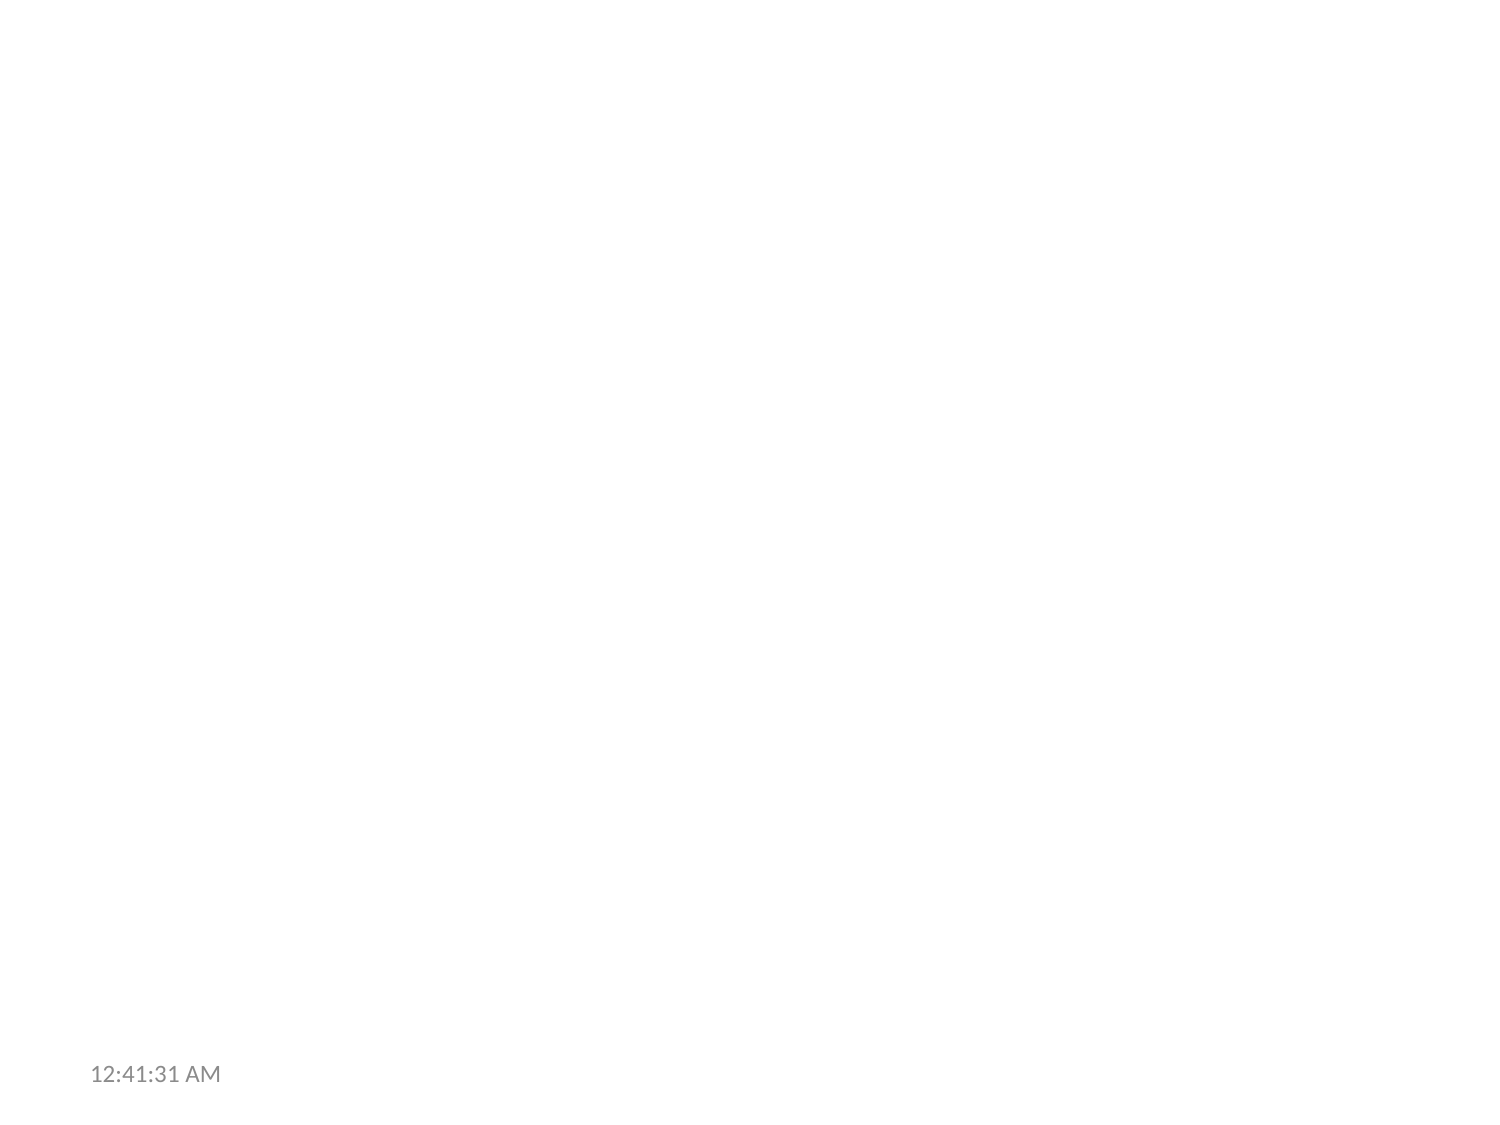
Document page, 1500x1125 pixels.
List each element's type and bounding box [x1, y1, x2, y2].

slide_number [75, 1042, 425, 1103]
